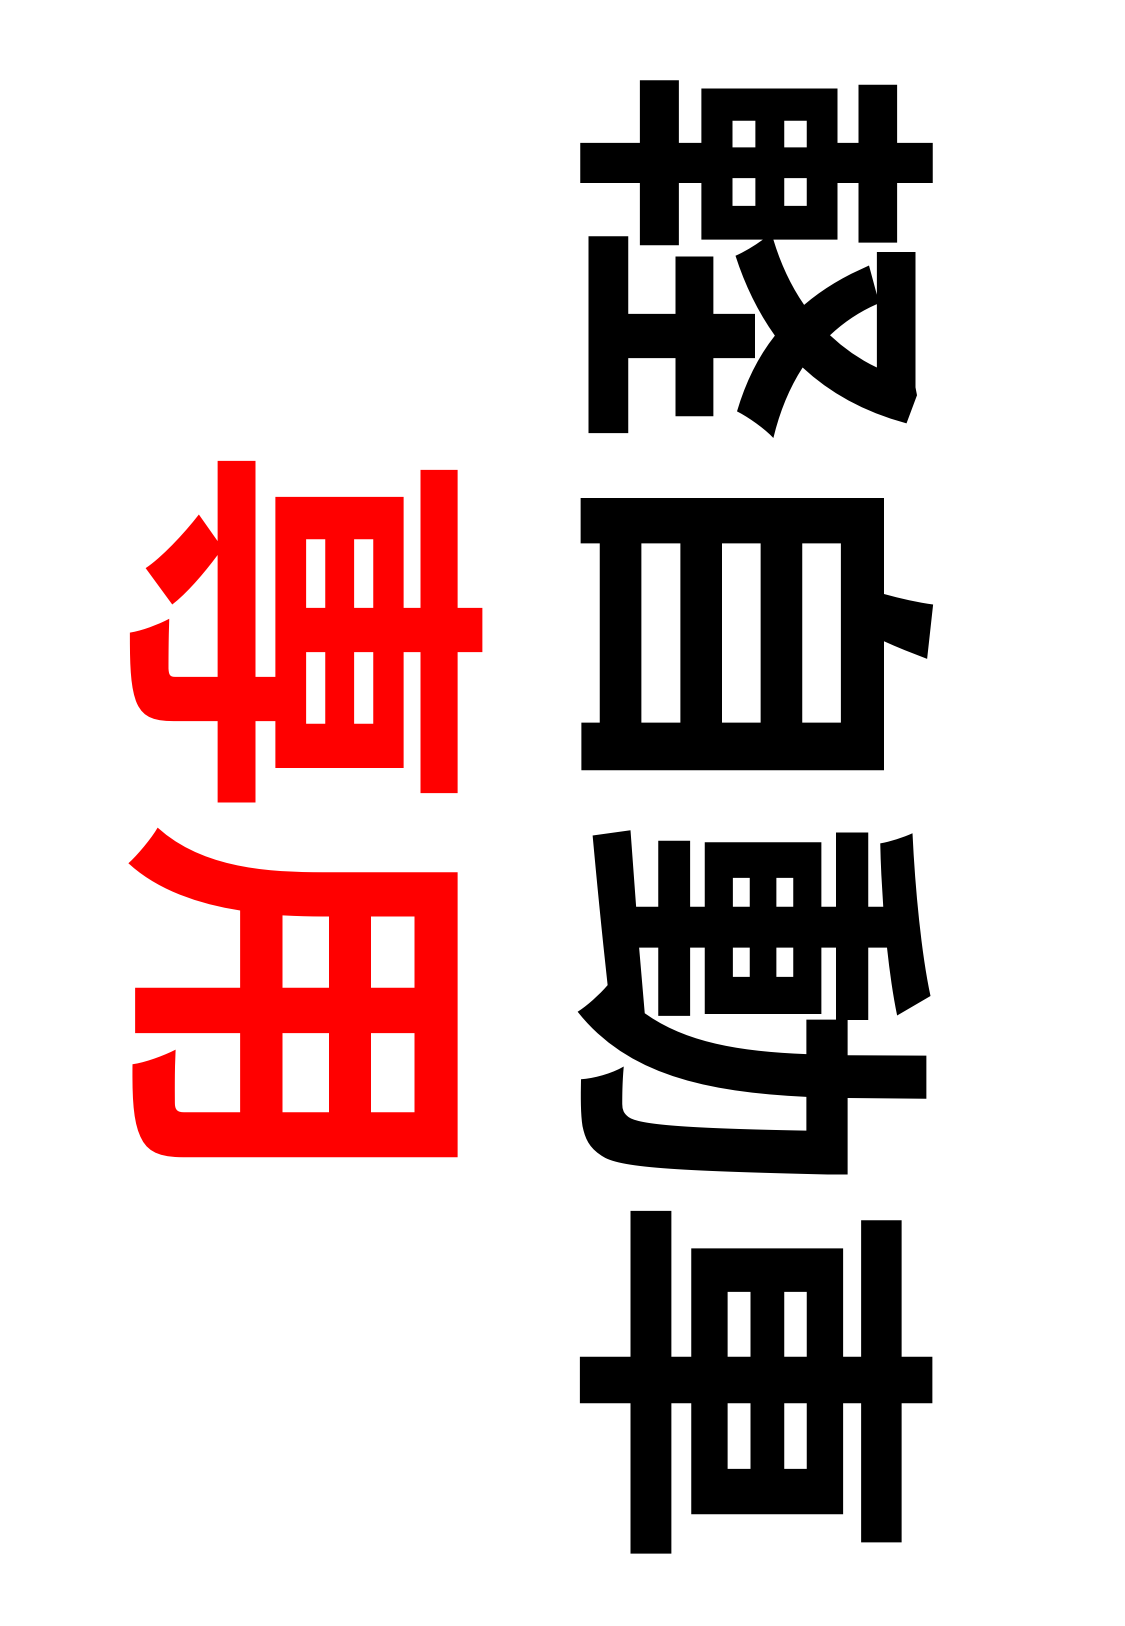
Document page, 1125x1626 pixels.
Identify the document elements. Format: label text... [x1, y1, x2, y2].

text_box 軽自動車 専用 [84, 62, 994, 1577]
